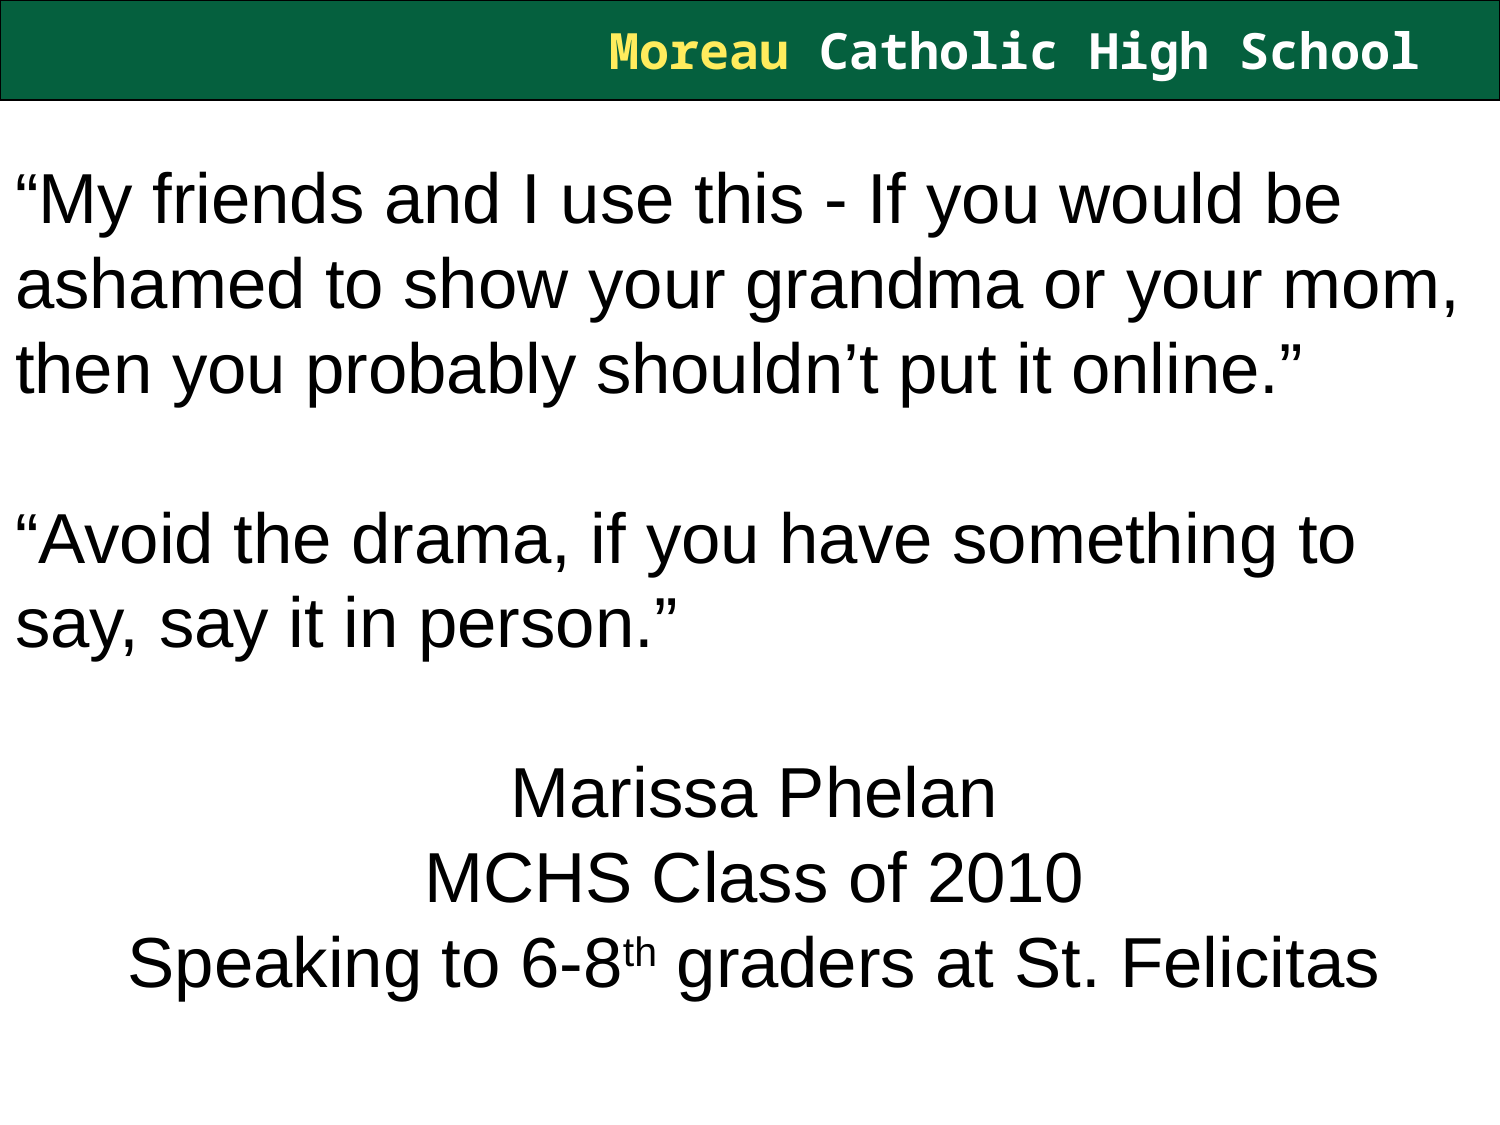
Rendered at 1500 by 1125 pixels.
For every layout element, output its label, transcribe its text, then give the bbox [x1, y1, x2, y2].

text_box “My friends and I use this - If you would be ashamed to show your grandma or your mom, then you probably shouldn’t put it online.” “Avoid the drama, if you have something to say, say it in person.” Marissa Phelan MCHS Class of 2010 Speaking to 6-8th graders at St. Felicitas [4, 62, 1500, 1125]
